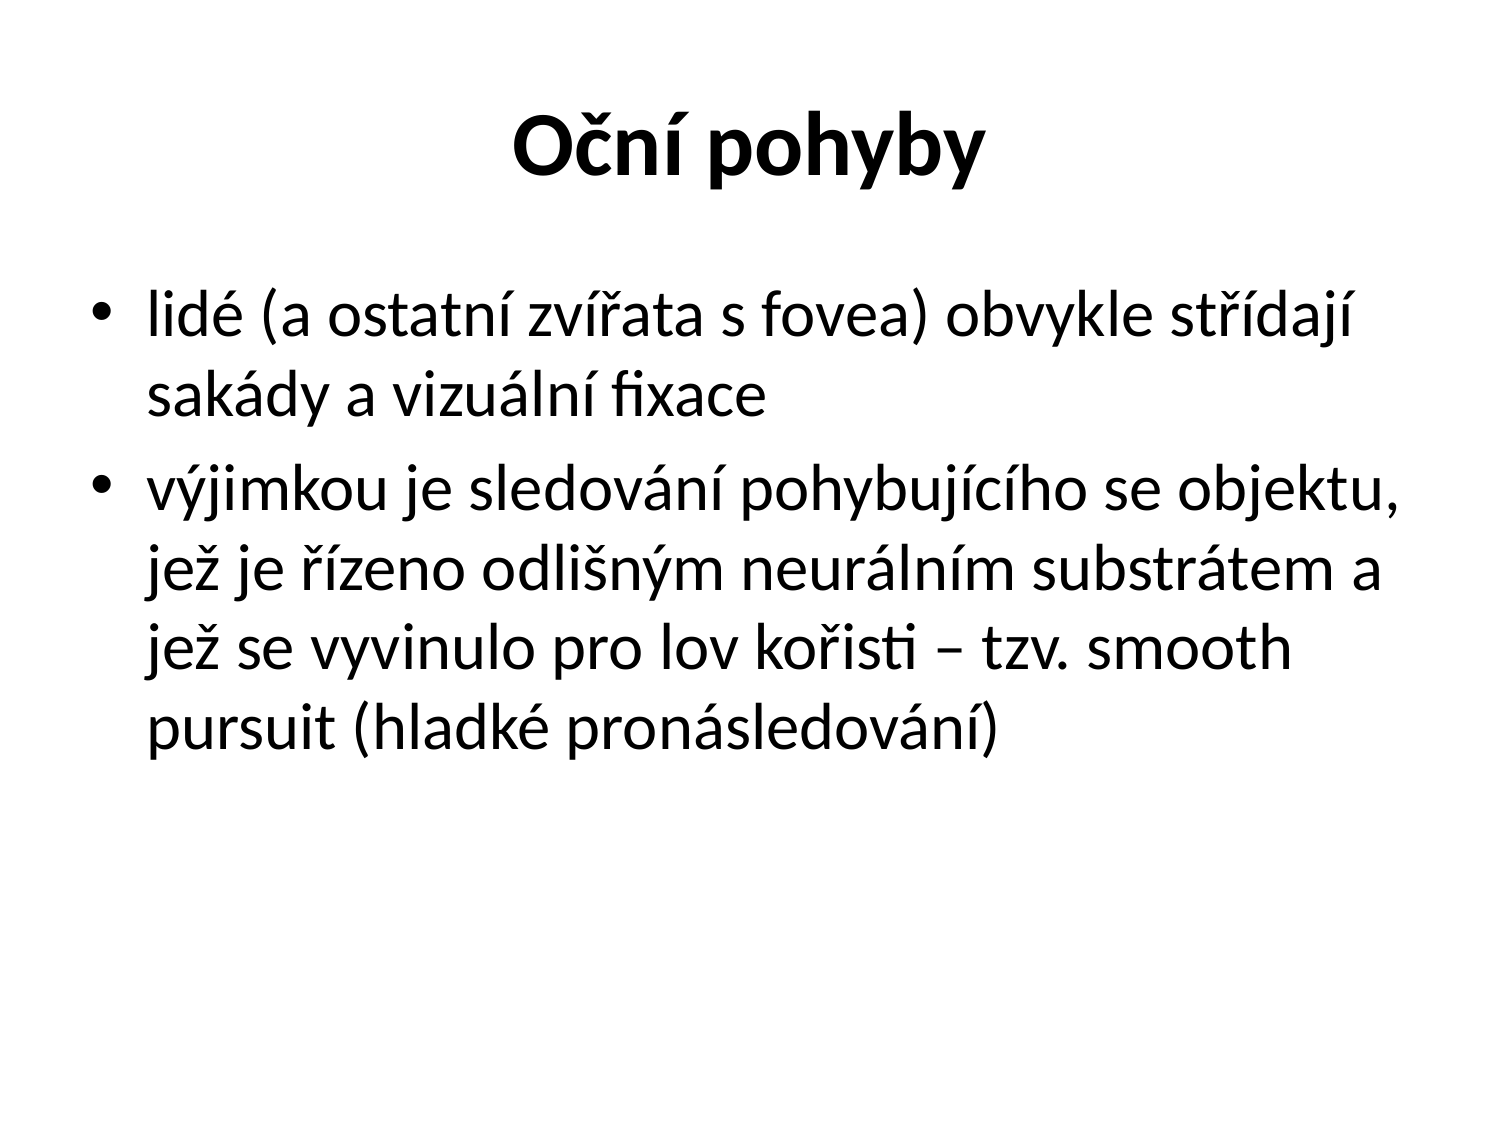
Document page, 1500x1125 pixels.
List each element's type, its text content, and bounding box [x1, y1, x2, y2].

list lidé (a ostatní zvířata s fovea) obvykle střídají sakády a vizuální fixace výjimkou je sledování pohybujícího se objektu, jež je řízeno odlišným neurálním substrátem a jež se vyvinulo pro lov kořisti – tzv. smooth pursuit (hladké pronásledování) [75, 262, 1425, 1005]
title Oční pohyby [75, 45, 1425, 233]
